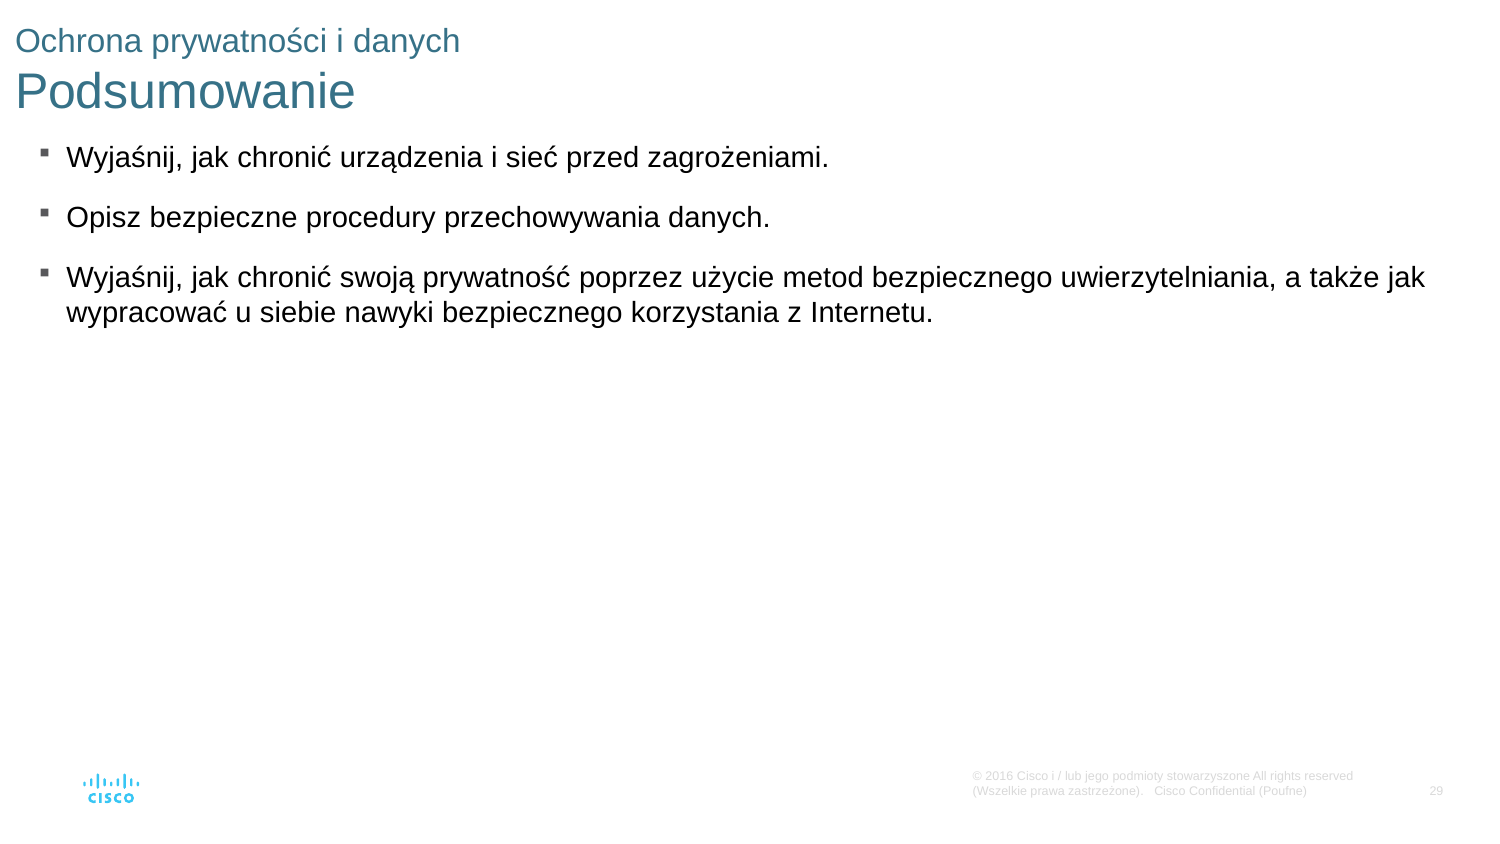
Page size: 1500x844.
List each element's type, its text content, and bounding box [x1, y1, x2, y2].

title Ochrona prywatności i danych Podsumowanie [0, 6, 1500, 131]
list Wyjaśnij, jak chronić urządzenia i sieć przed zagrożeniami. Opisz bezpieczne procedury przechowywania danych. Wyjaśnij, jak chronić swoją prywatność poprzez użycie metod bezpiecznego uwierzytelniania, a także jak wypracować u siebie nawyki bezpiecznego korzystania z Internetu. [23, 131, 1476, 813]
